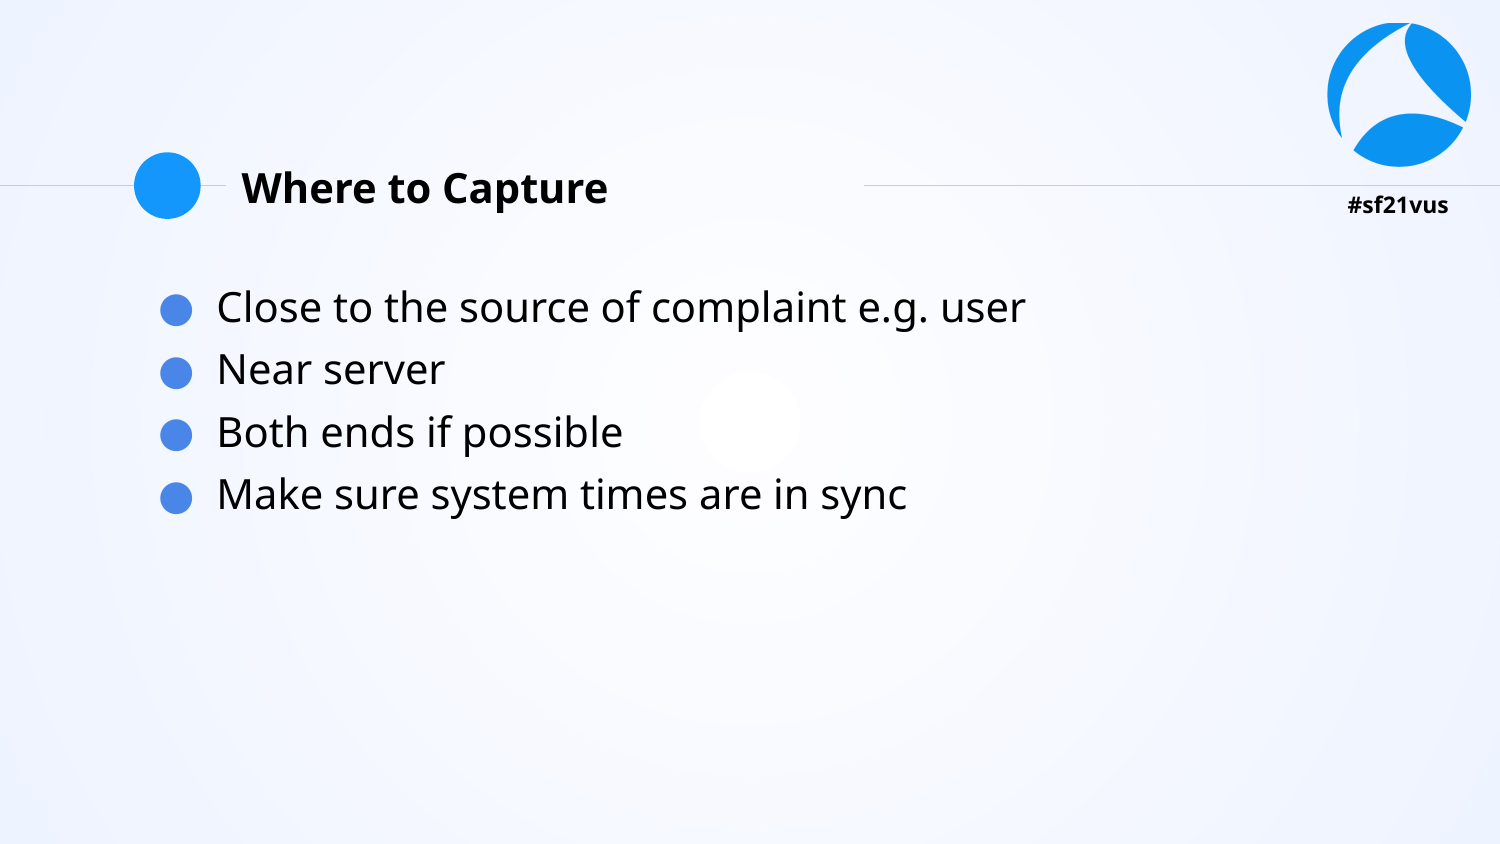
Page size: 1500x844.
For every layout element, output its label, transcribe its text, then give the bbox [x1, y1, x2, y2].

picture [1327, 23, 1471, 167]
title Where to Capture [226, 151, 863, 223]
list Close to the source of complaint e.g. user Near server Both ends if possible Make sure system times are in sync [126, 265, 1163, 796]
